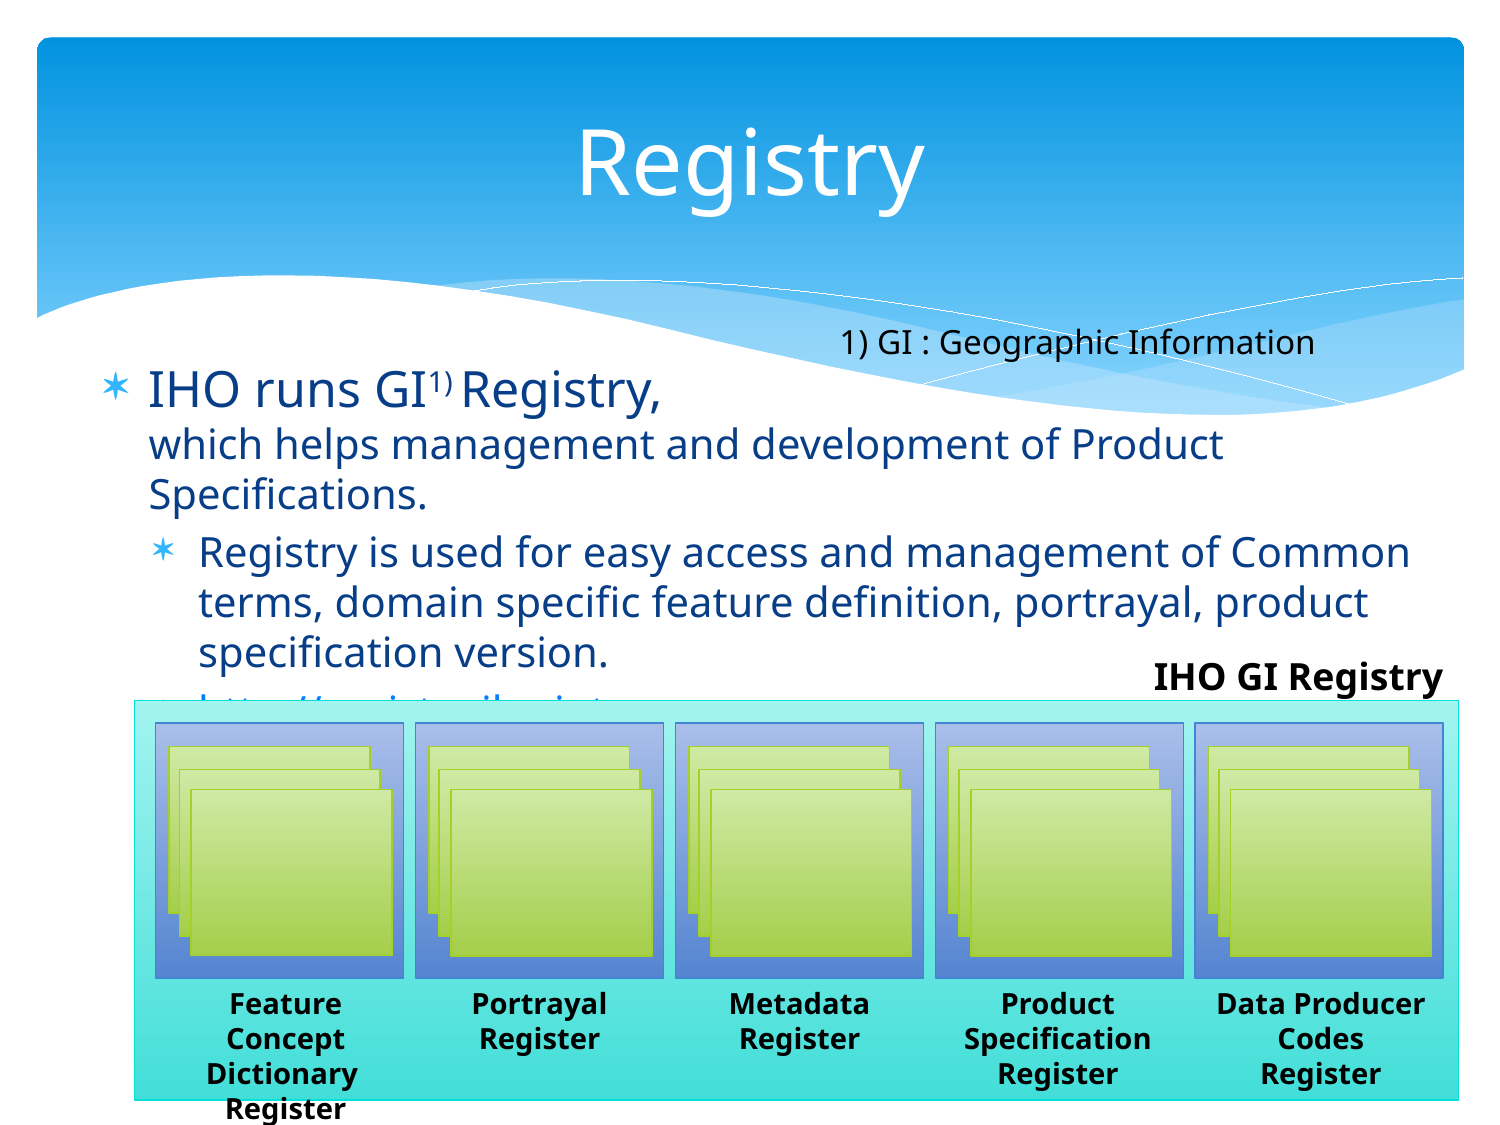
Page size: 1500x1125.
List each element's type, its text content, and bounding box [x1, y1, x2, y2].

title Registry [75, 55, 1425, 261]
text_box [134, 644, 1459, 1112]
list IHO runs GI1) Registry, which helps management and development of Product Specifications. Registry is used for easy access and management of Common terms, domain specific feature definition, portrayal, product specification version. http://registry.iho.int [88, 349, 1459, 946]
text_box 1) GI : Geographic Information [824, 314, 1475, 370]
